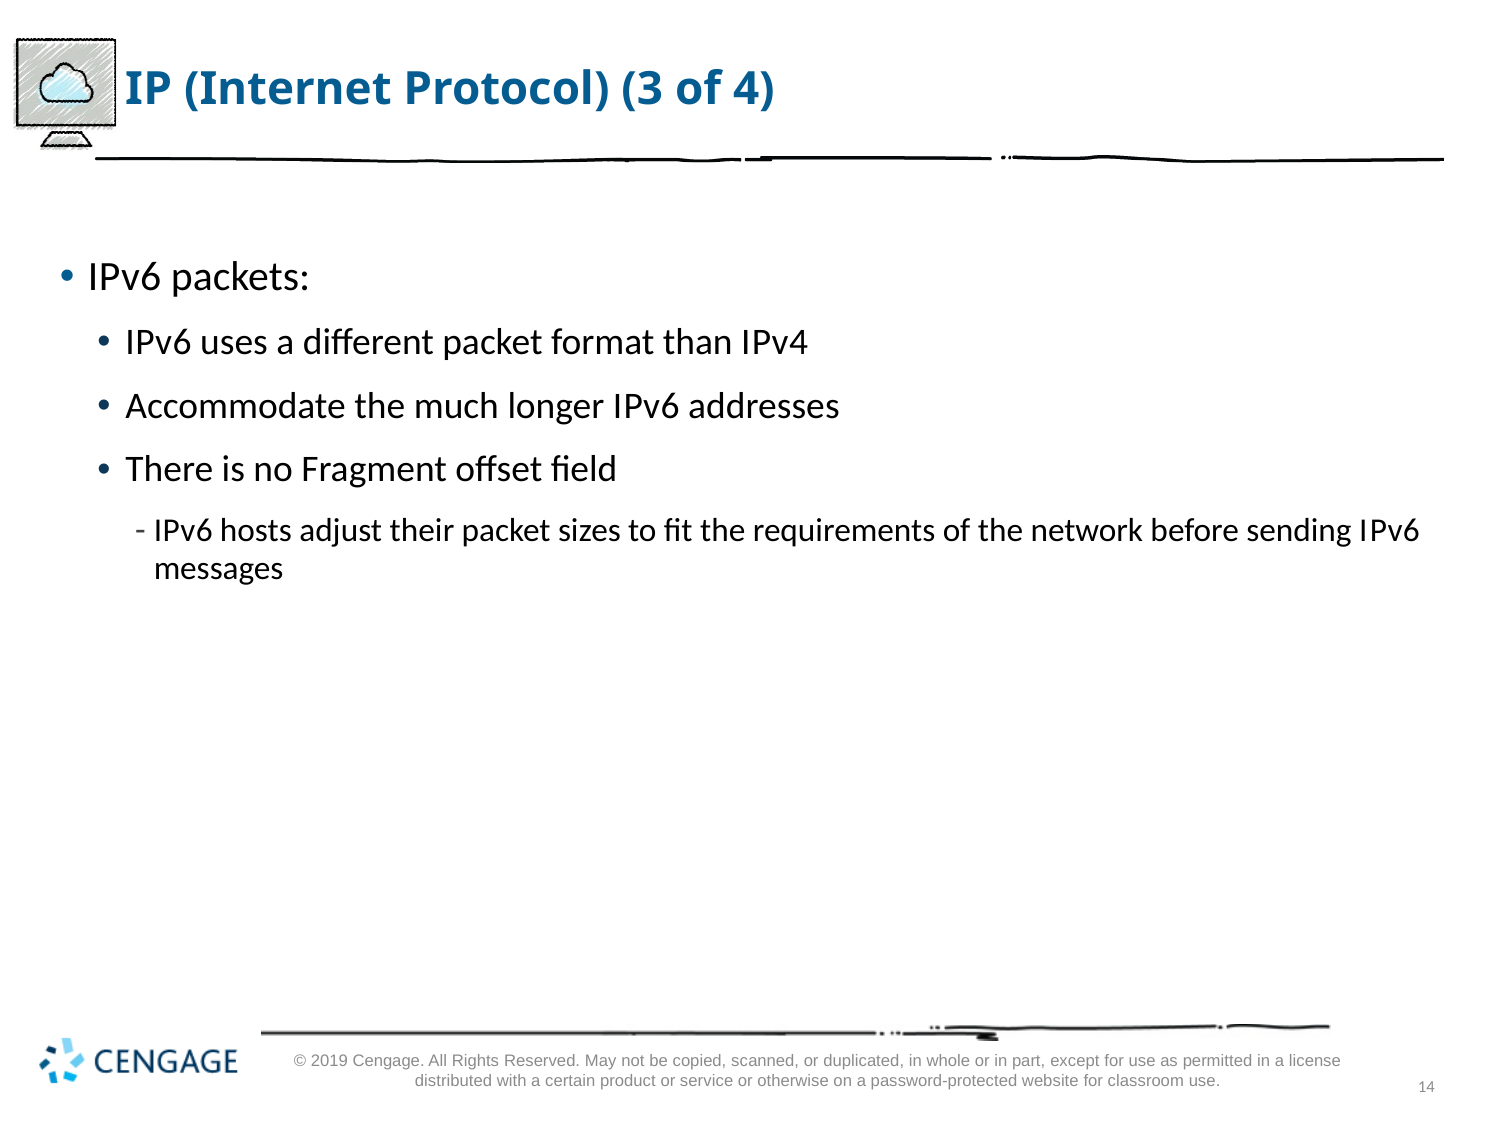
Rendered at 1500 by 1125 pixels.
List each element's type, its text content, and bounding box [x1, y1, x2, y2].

picture [261, 1024, 1331, 1041]
footer © 2019 Cengage. All Rights Reserved. May not be copied, scanned, or duplicated, in whole or in part, except for use as permitted in a license distributed with a certain product or service or otherwise on a password-protected website for classroom use. [262, 1050, 1375, 1091]
title I P (Internet Protocol) (3 of 4) [125, 66, 1442, 116]
picture [13, 36, 117, 151]
picture [95, 155, 1444, 163]
list I P v 6 packets: I P v 6 uses a different packet format than I P v 4 Accommodate the much longer I P v 6 addresses There is no Fragment offset field I P v 6 hosts adjust their packet sizes to fit the requirements of the network before sending I P v 6 messages [59, 252, 1441, 591]
picture [19, 1024, 250, 1096]
